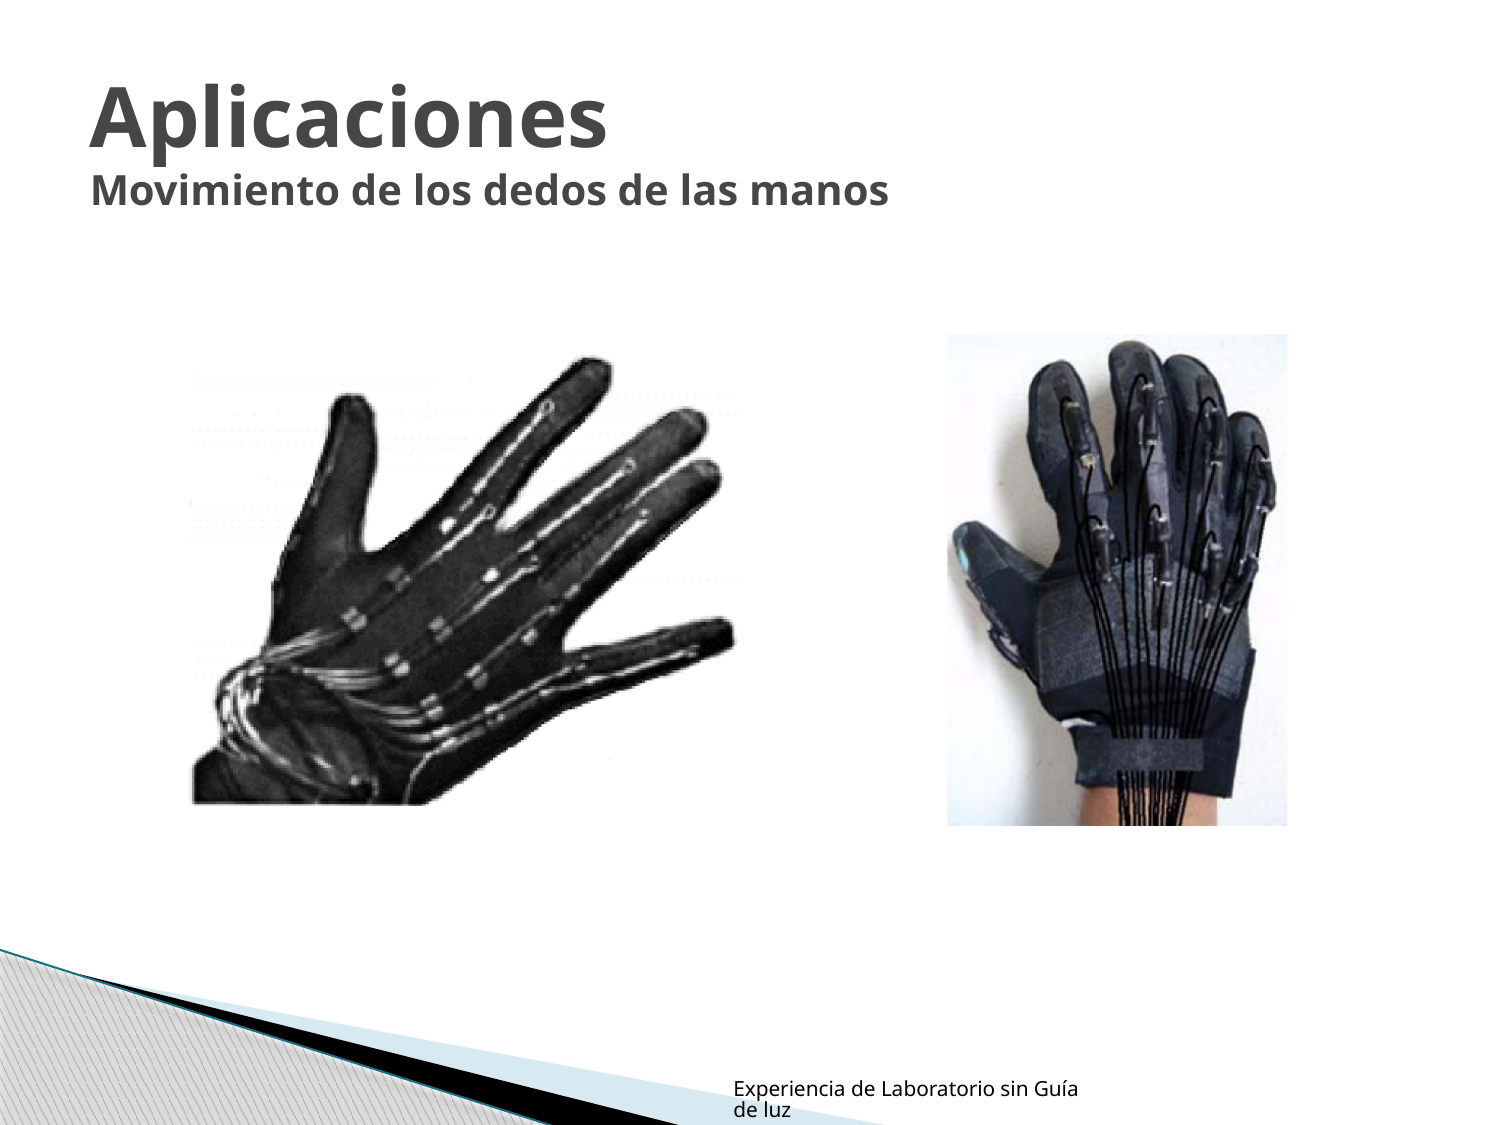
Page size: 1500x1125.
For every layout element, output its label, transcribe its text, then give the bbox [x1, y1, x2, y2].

footer Experiencia de Laboratorio sin Guía de luz [718, 1051, 1105, 1112]
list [152, 327, 786, 806]
title Aplicaciones Movimiento de los dedos de las manos [75, 45, 1425, 233]
picture [925, 316, 1329, 827]
